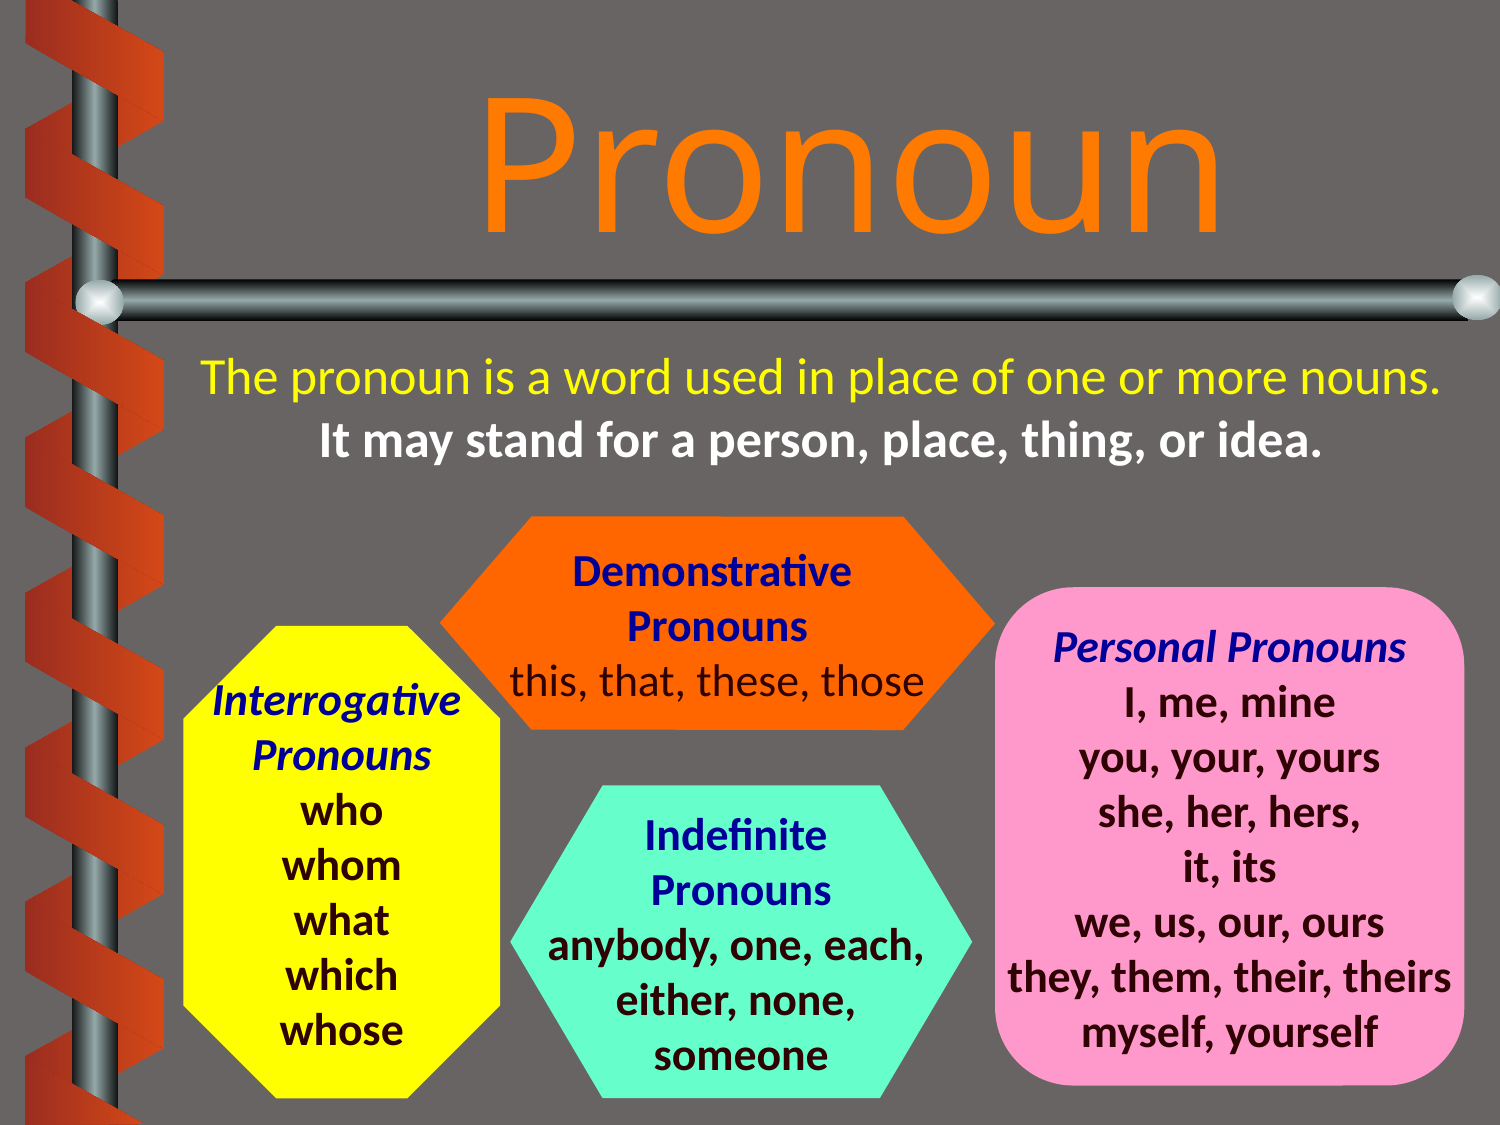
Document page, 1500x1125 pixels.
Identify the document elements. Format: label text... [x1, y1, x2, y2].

text_box Demonstrative Pronouns this, that, these, those [439, 516, 996, 731]
text_box Interrogative Pronouns who whom what which whose [183, 625, 501, 1099]
text_box The pronoun is a word used in place of one or more nouns. It may stand for a person, place, thing, or idea. [168, 335, 1475, 475]
text_box Pronoun [455, 37, 1247, 278]
text_box Personal Pronouns I, me, mine you, your, yours she, her, hers, it, its we, us, our, ours they, them, their, theirs myself, yourself [995, 587, 1465, 1086]
text_box Indefinite Pronouns anybody, one, each, either, none, someone [510, 785, 973, 1099]
